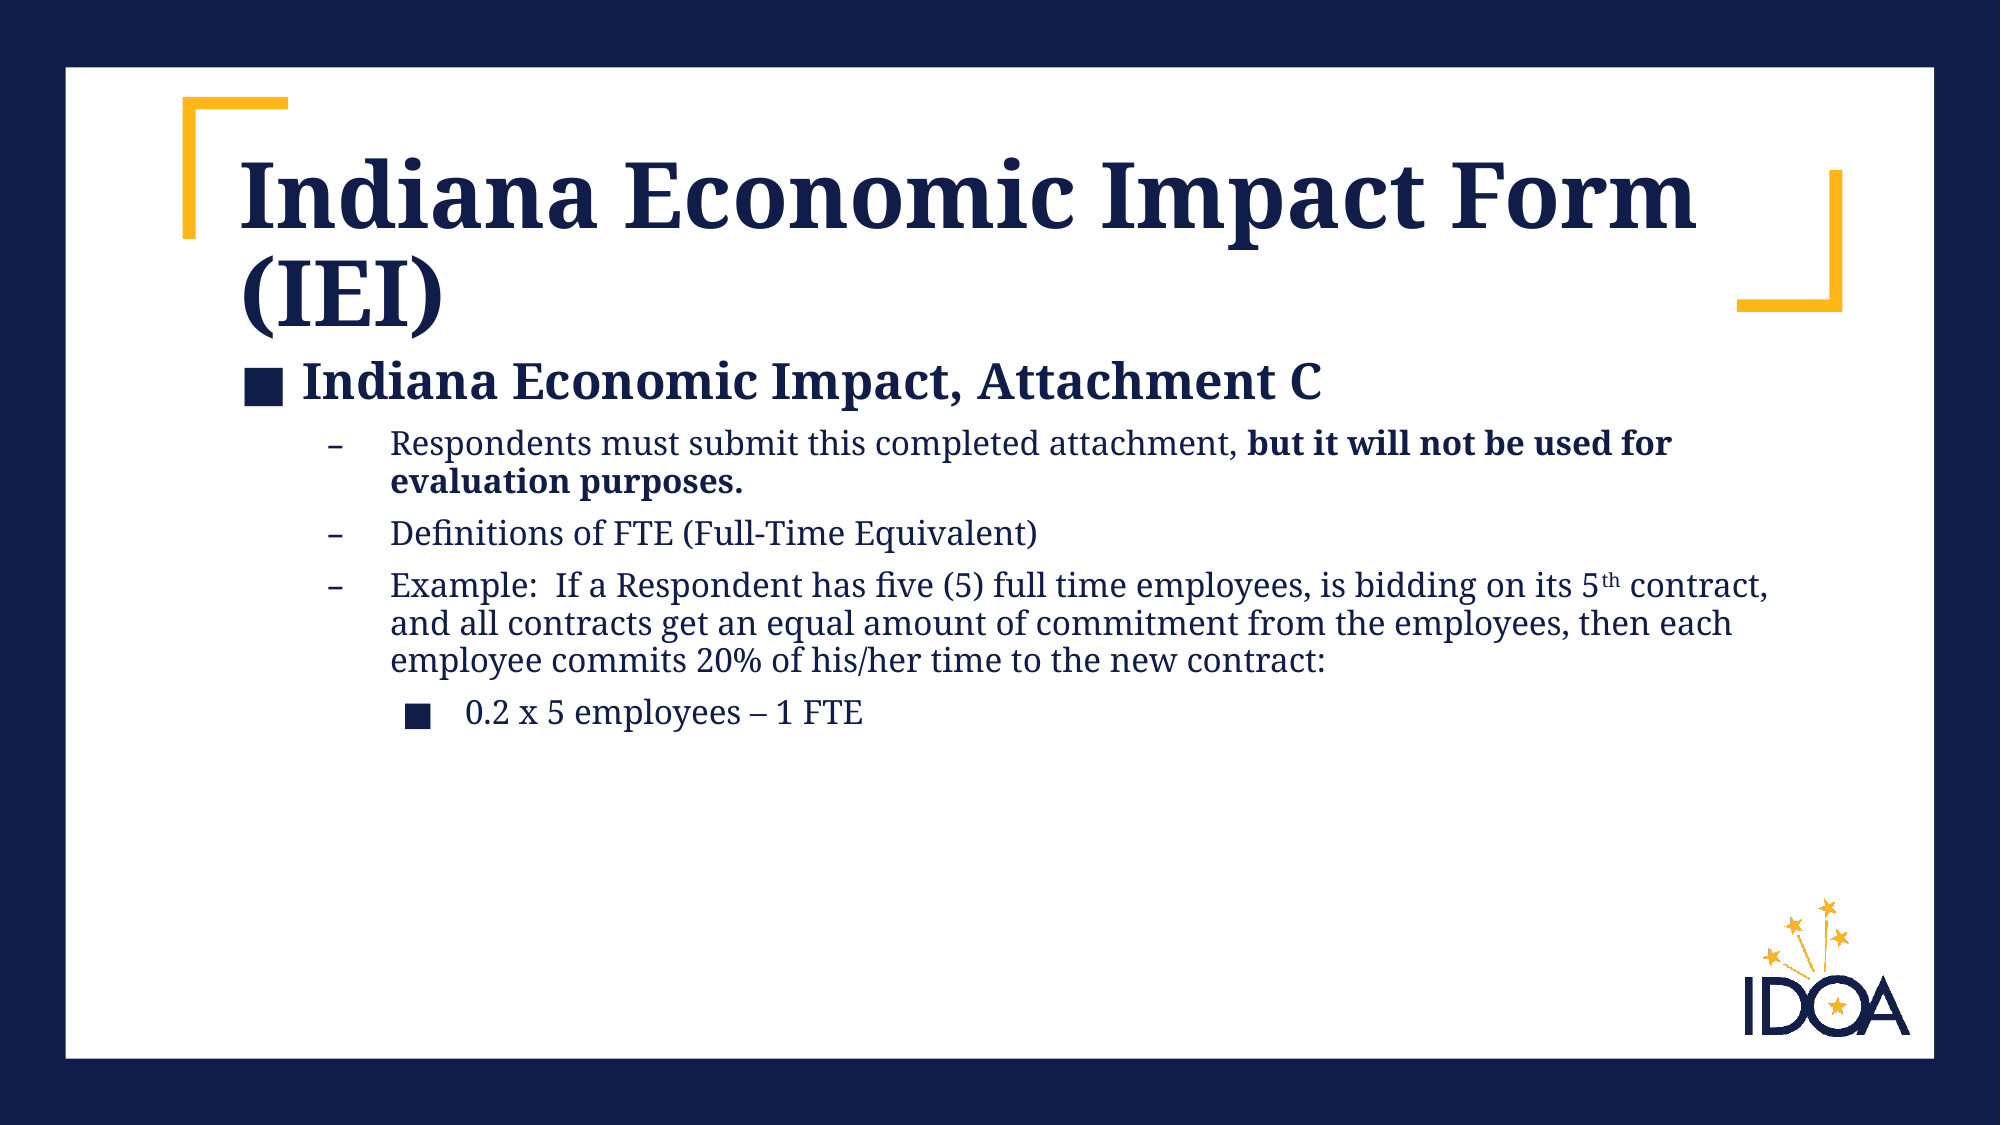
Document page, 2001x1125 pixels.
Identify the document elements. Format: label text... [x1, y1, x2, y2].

title Indiana Economic Impact Form (IEI) [225, 142, 1800, 279]
picture [1702, 857, 1959, 1114]
list Indiana Economic Impact, Attachment C Respondents must submit this completed attachment, but it will not be used for evaluation purposes. Definitions of FTE (Full-Time Equivalent) Example: If a Respondent has five (5) full time employees, is bidding on its 5th contract, and all contracts get an equal amount of commitment from the employees, then each employee commits 20% of his/her time to the new contract: 0.2 x 5 employees – 1 FTE [225, 347, 1800, 824]
